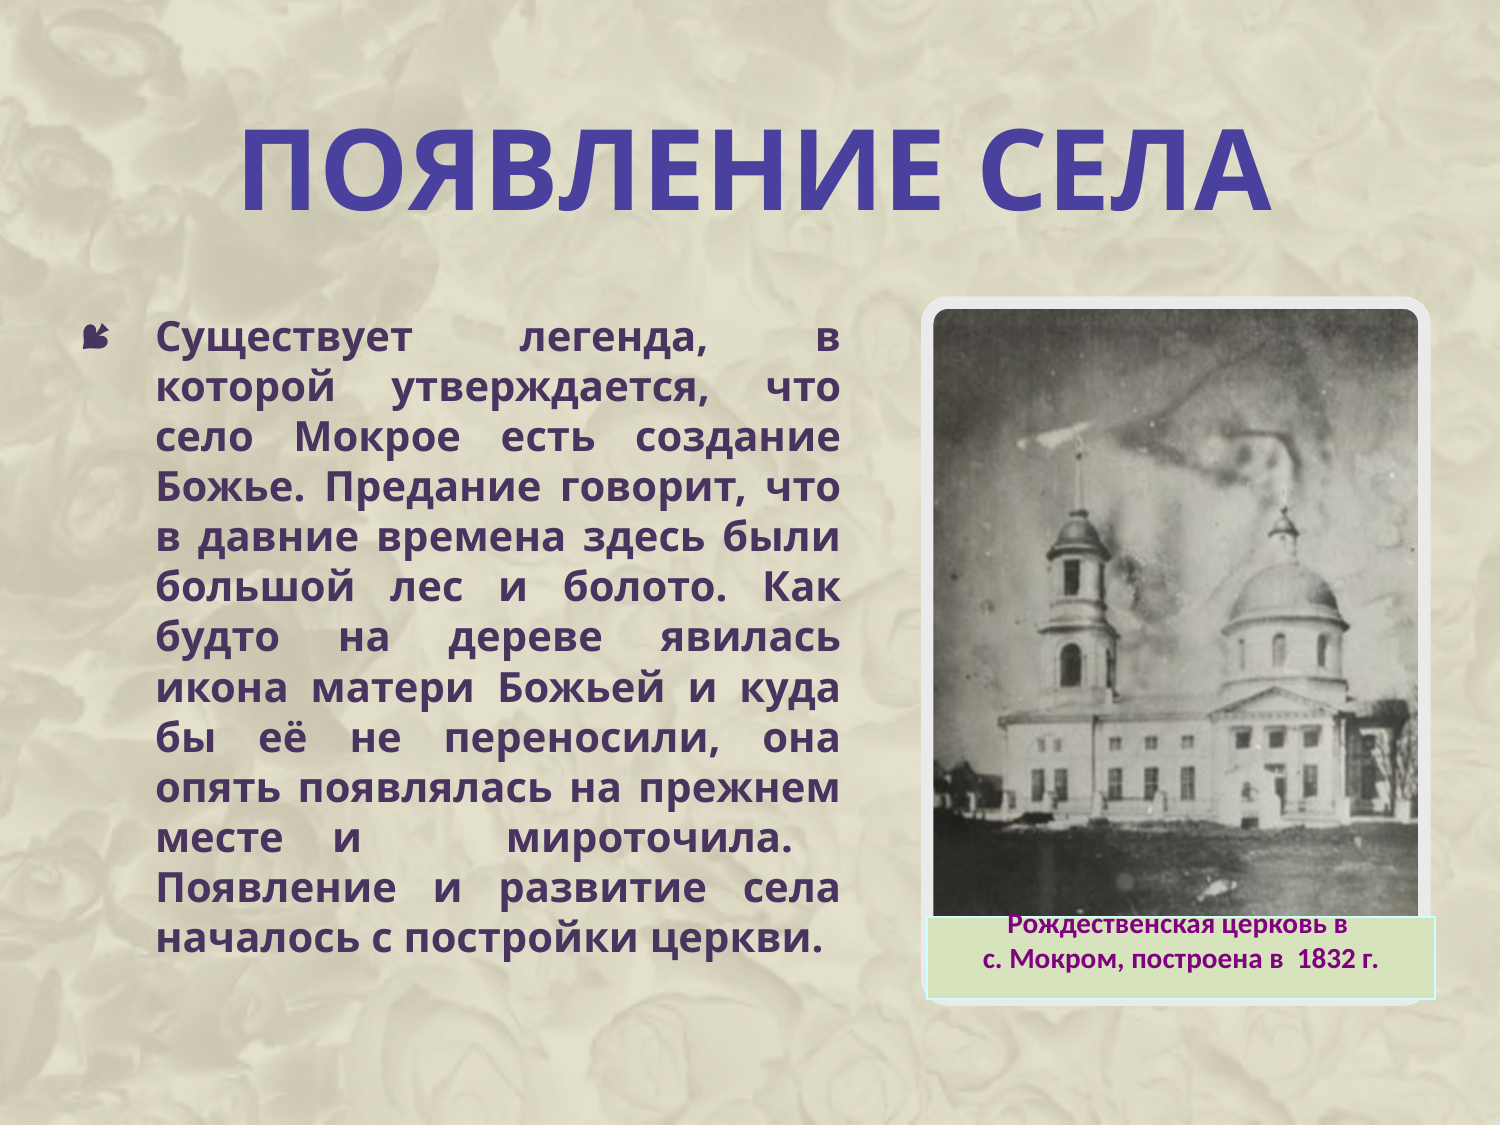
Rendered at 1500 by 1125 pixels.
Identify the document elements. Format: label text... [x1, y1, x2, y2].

list Существует легенда, в которой утверждается, что село Мокрое есть создание Божье. Предание говорит, что в давние времена здесь были большой лес и болото. Как будто на дереве явилась икона матери Божьей и куда бы её не переносили, она опять появлялась на прежнем месте и мироточила. Появление и развитие села началось с постройки церкви. [64, 302, 857, 1090]
text_box Появление села [220, 89, 1288, 240]
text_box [926, 302, 1436, 1000]
